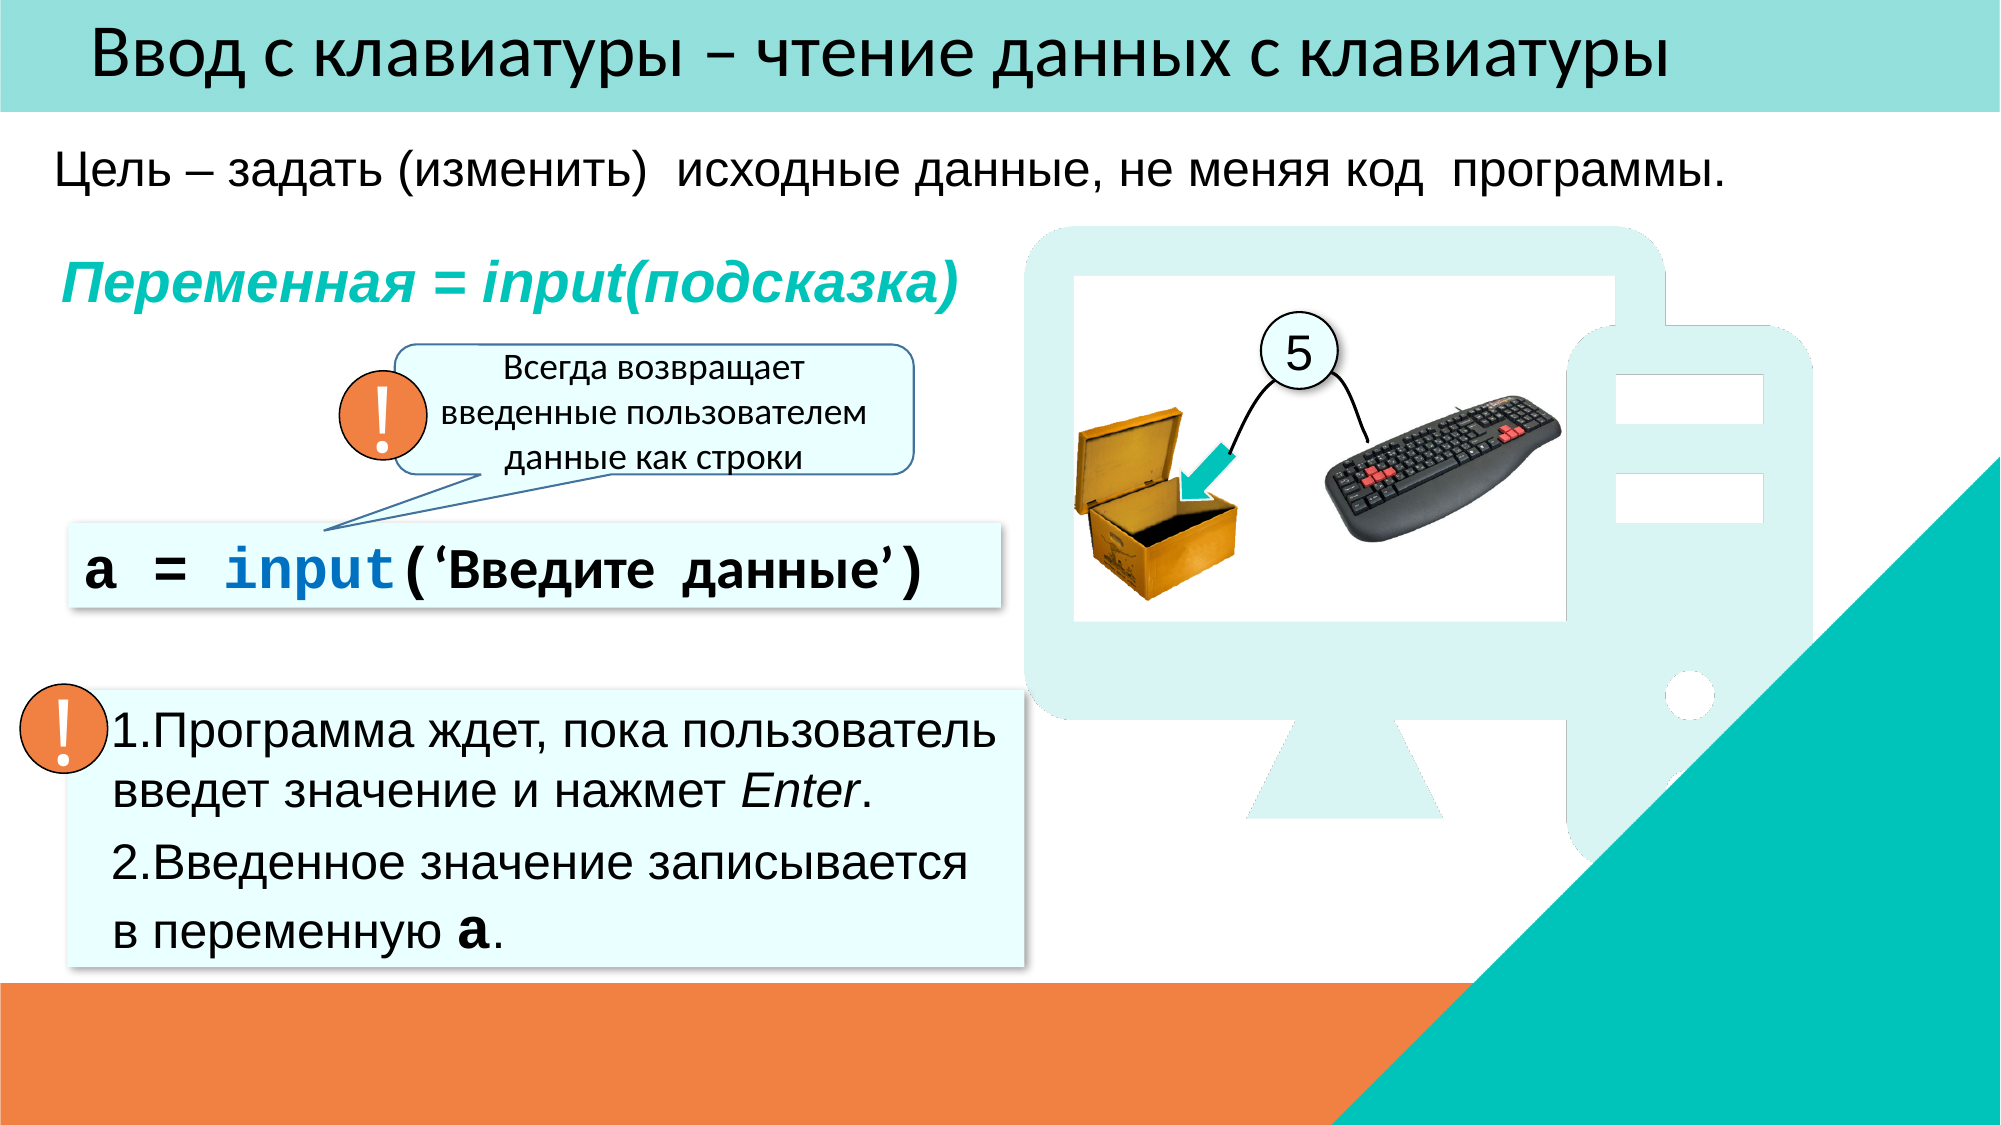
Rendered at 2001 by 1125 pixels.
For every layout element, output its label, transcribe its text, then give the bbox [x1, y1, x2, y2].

text_box Всегда возвращает введенные пользователем данные как строки [323, 343, 915, 532]
text_box ! [339, 370, 427, 460]
text_box Переменная = input(подсказка) [46, 236, 1024, 322]
picture [0, 0, 2000, 112]
picture [0, 226, 2000, 1125]
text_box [20, 684, 1025, 970]
text_box Цель – задать (изменить) исходные данные, не меняя код программы. [38, 128, 1752, 204]
text_box a = input(‘Введите данные’) [68, 522, 1001, 608]
